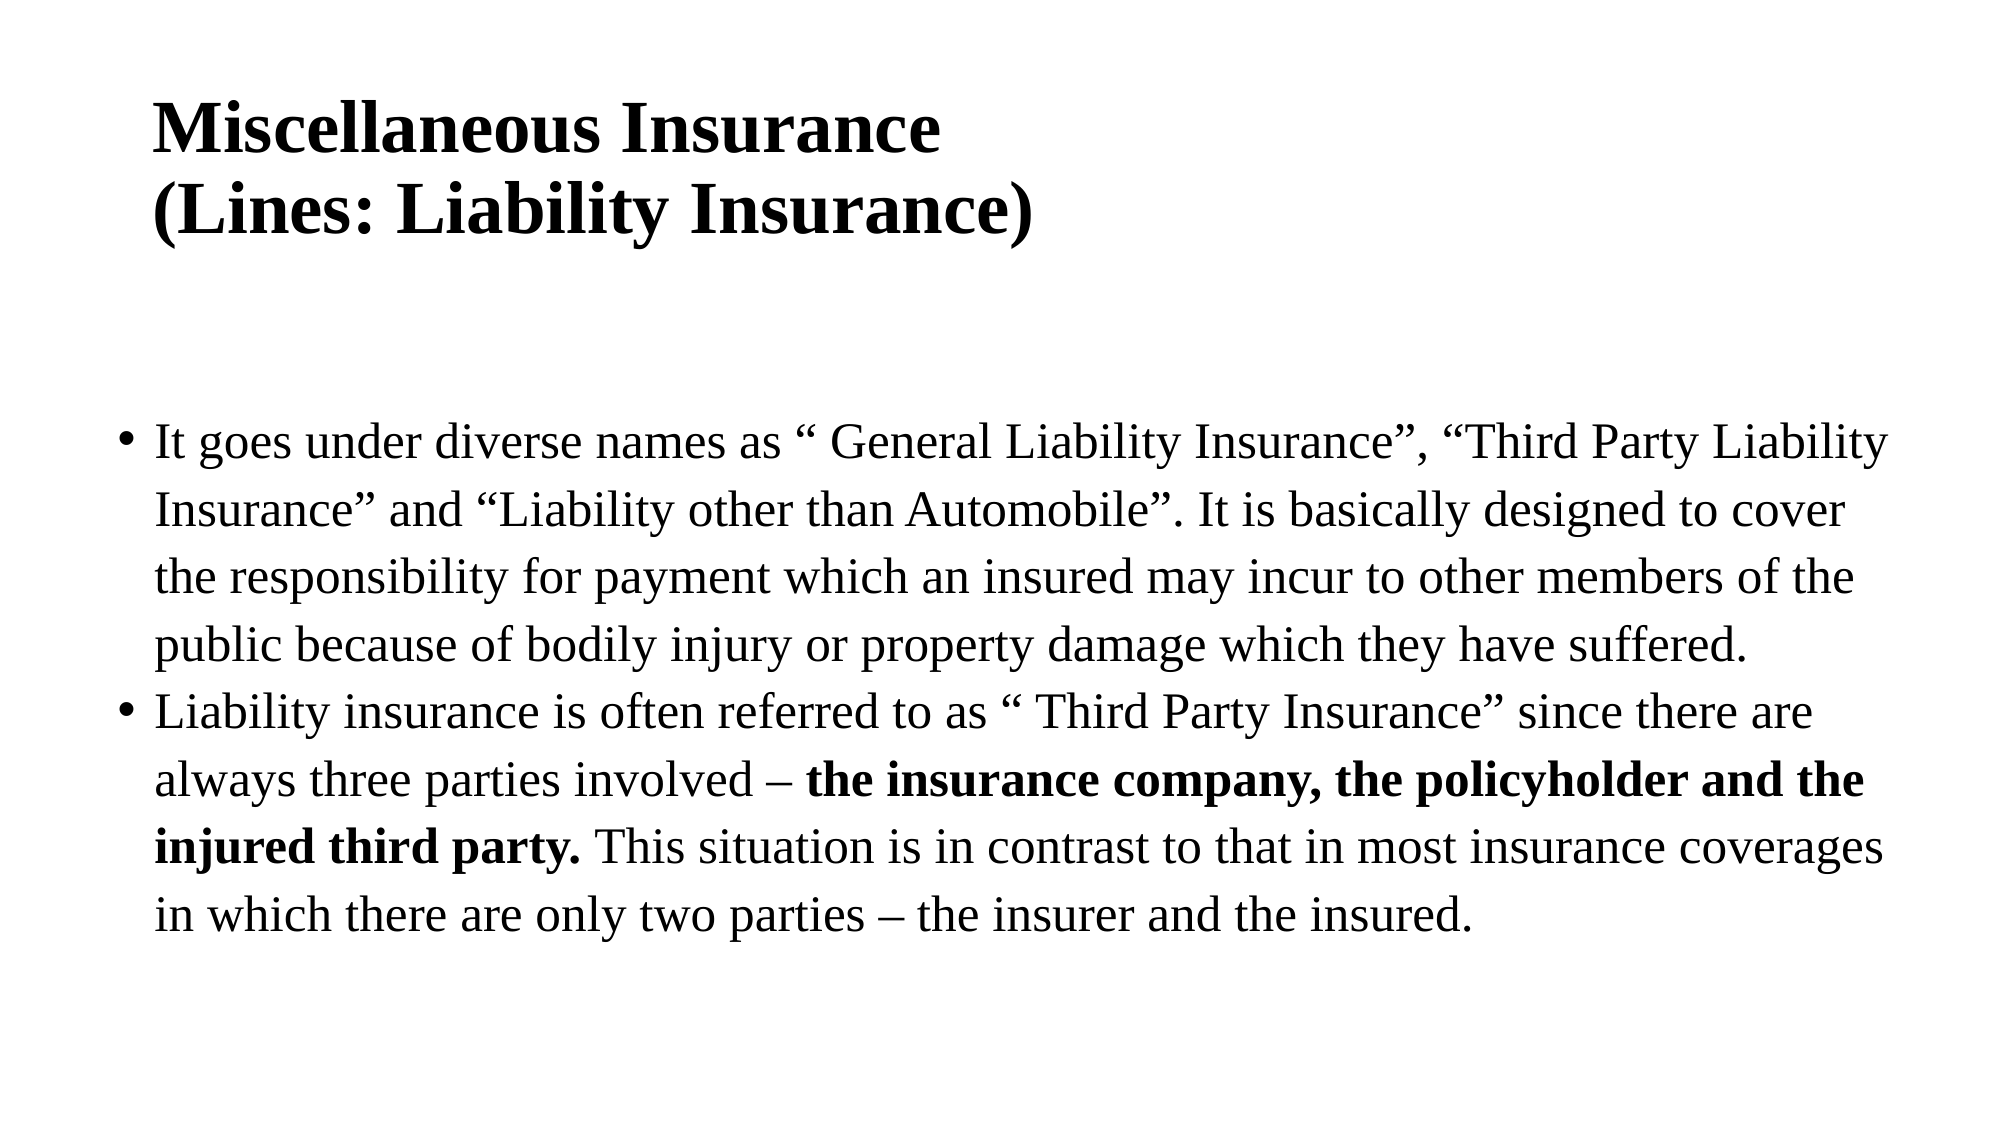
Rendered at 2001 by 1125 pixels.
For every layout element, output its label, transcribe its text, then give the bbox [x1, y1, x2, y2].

list It goes under diverse names as “ General Liability Insurance”, “Third Party Liability Insurance” and “Liability other than Automobile”. It is basically designed to cover the responsibility for payment which an insured may incur to other members of the public because of bodily injury or property damage which they have suffered. Liability insurance is often referred to as “ Third Party Insurance” since there are always three parties involved – the insurance company, the policyholder and the injured third party. This situation is in contrast to that in most insurance coverages in which there are only two parties – the insurer and the insured. [102, 393, 1938, 1037]
title Miscellaneous Insurance (Lines: Liability Insurance) [137, 59, 1863, 278]
